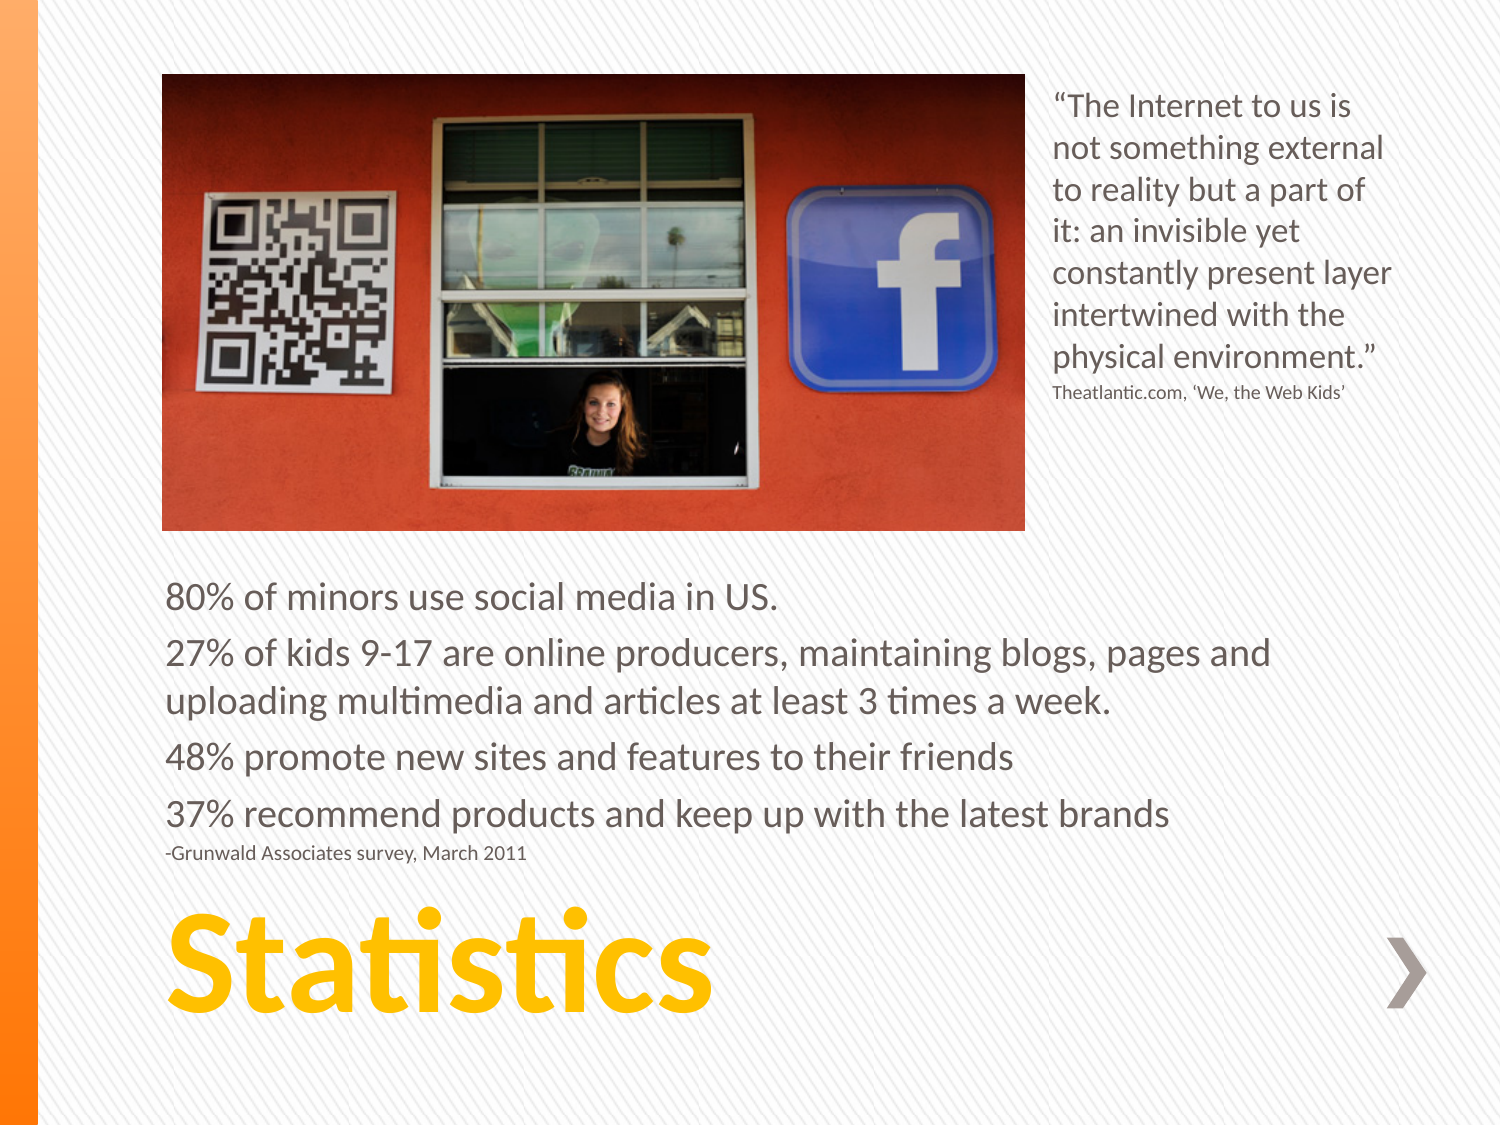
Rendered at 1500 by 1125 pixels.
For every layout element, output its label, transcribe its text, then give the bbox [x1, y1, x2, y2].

picture [162, 74, 1026, 531]
list “The Internet to us is not something external to reality but a part of it: an invisible yet constantly present layer intertwined with the physical environment.” Theatlantic.com, ‘We, the Web Kids’ [1037, 75, 1413, 450]
title Statistics [150, 875, 1338, 1050]
list 80% of minors use social media in US. 27% of kids 9-17 are online producers, maintaining blogs, pages and uploading multimedia and articles at least 3 times a week. 48% promote new sites and features to their friends 37% recommend products and keep up with the latest brands -Grunwald Associates survey, March 2011 [150, 562, 1425, 875]
